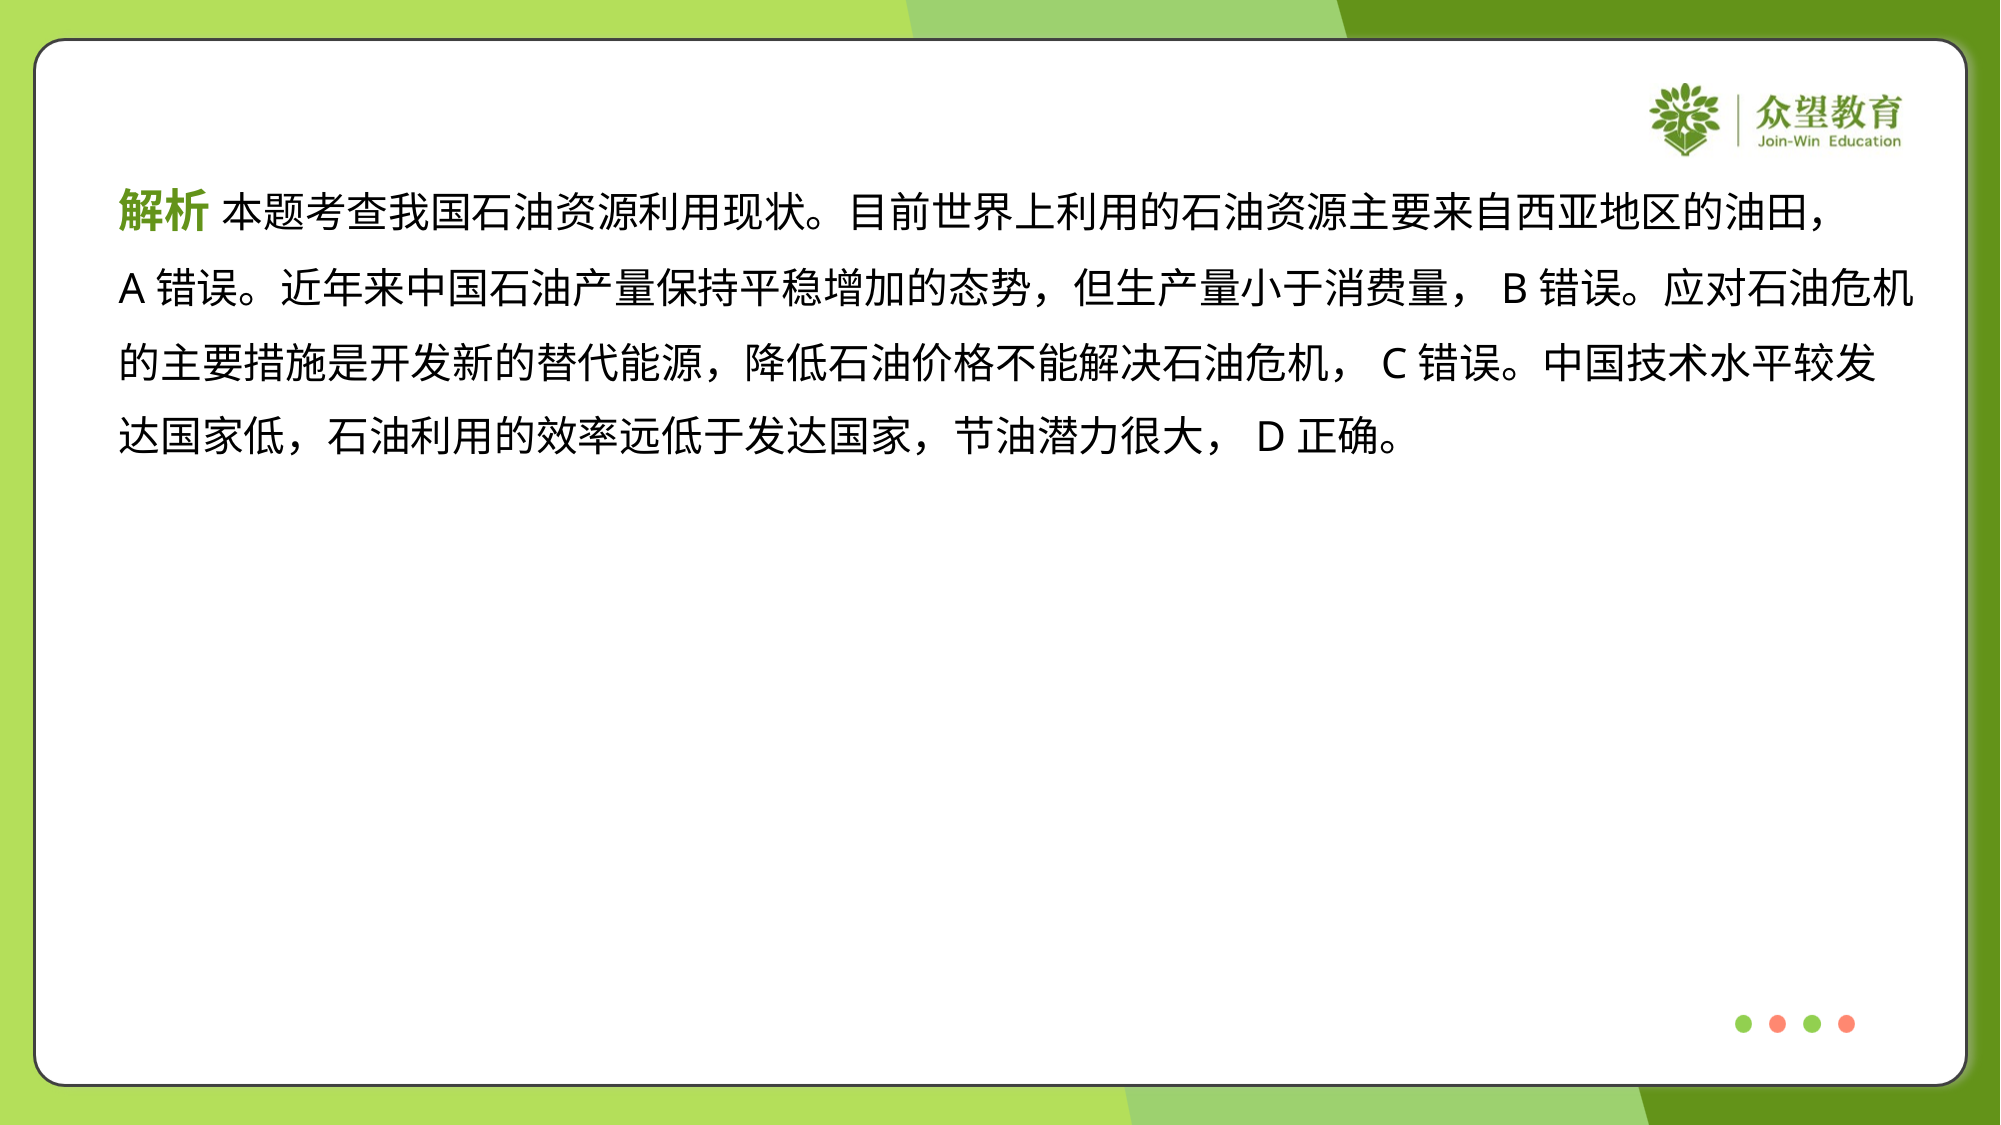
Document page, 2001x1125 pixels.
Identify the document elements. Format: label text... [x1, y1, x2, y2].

text_box 解析 本题考查我国石油资源利用现状。目前世界上利用的石油资源主要来自西亚地区的油田， A错误。近年来中国石油产量保持平稳增加的态势，但生产量小于消费量，B错误。应对石油危机 的主要措施是开发新的替代能源，降低石油价格不能解决石油危机，C错误。中国技术水平较发 达国家低，石油利用的效率远低于发达国家，节油潜力很大，D正确。 [118, 159, 1883, 452]
picture [0, 0, 2000, 1125]
